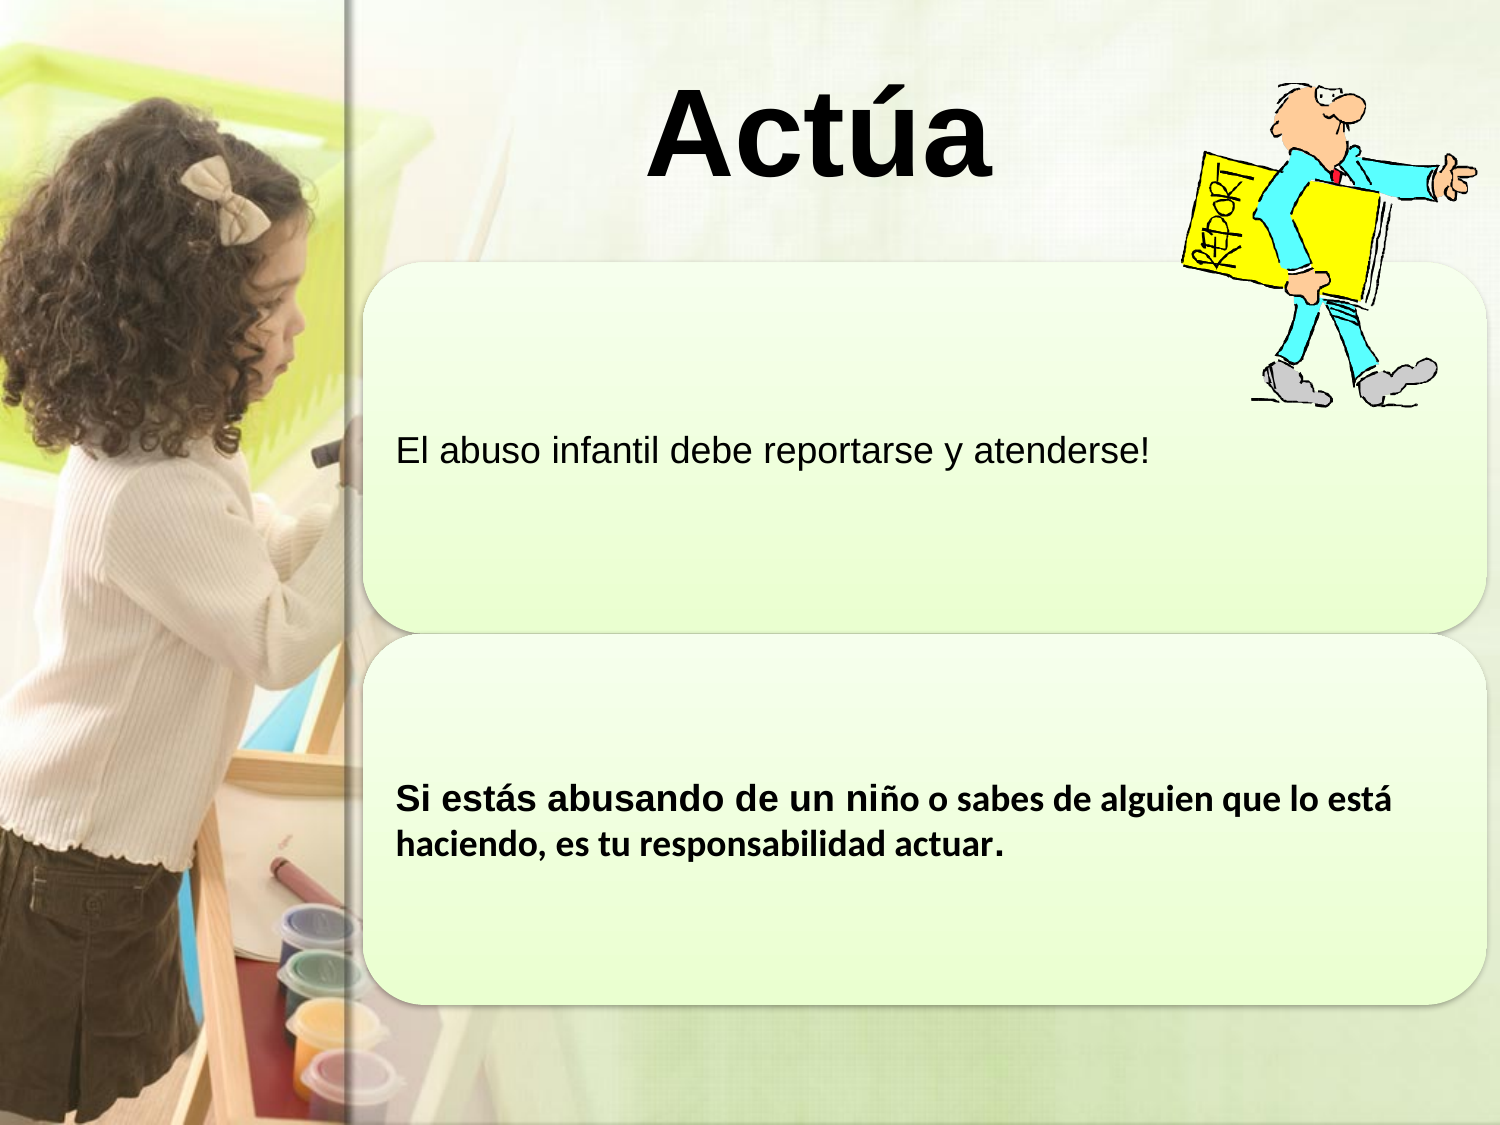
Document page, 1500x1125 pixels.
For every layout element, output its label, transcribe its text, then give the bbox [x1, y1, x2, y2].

picture [0, 0, 1500, 1125]
title Actúa [283, 32, 1354, 220]
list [362, 262, 1488, 1006]
